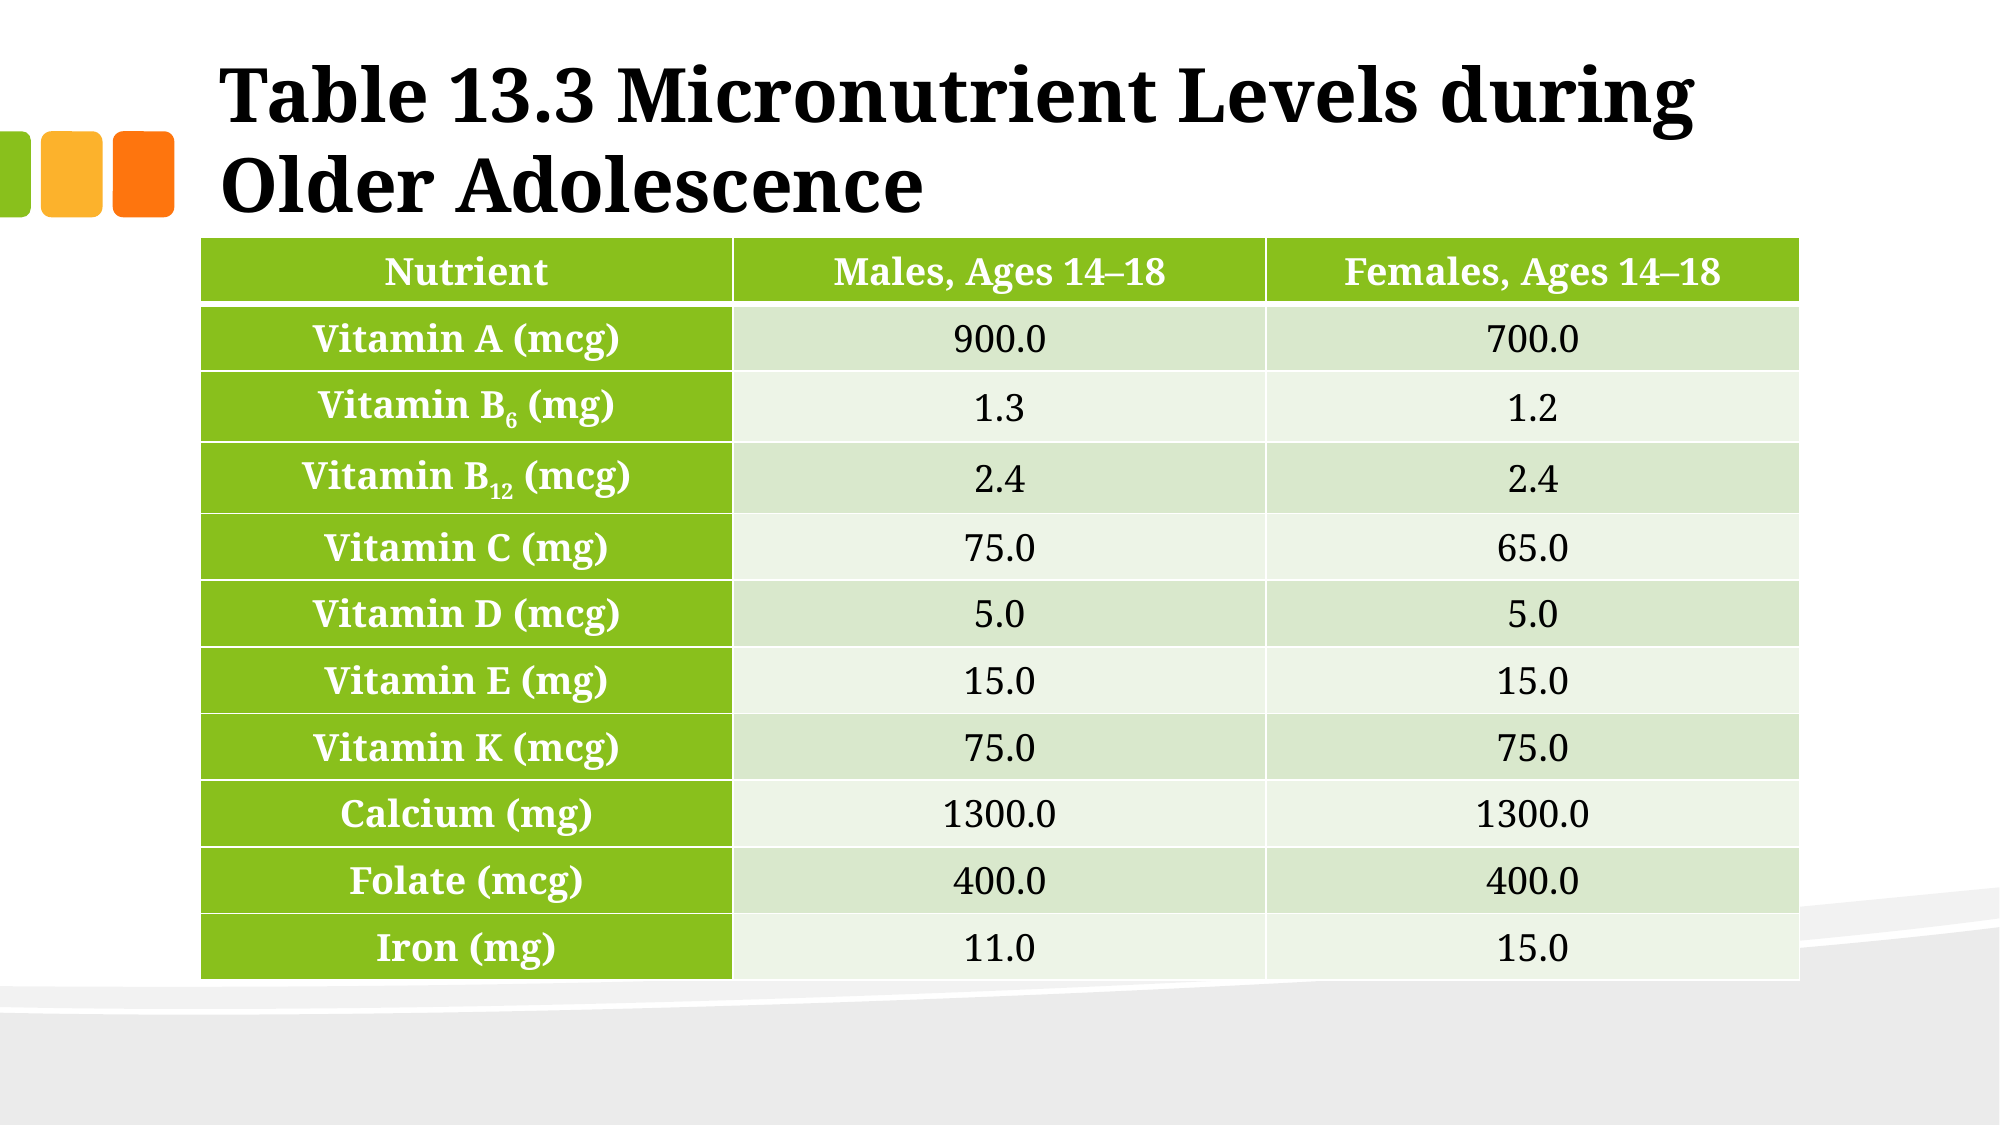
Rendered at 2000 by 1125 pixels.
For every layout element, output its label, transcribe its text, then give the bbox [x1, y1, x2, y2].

table_cell 75.0 [734, 514, 1265, 579]
table_header Males, Ages 14–18 [734, 238, 1265, 301]
table_cell Vitamin E (mg) [201, 648, 732, 713]
table_cell Vitamin C (mg) [201, 514, 732, 579]
table_cell 15.0 [1267, 914, 1799, 979]
table_cell 11.0 [734, 914, 1265, 979]
table_cell 65.0 [1267, 514, 1799, 579]
table_cell 75.0 [734, 714, 1265, 779]
table_cell 2.4 [734, 443, 1265, 513]
table_cell 1300.0 [734, 781, 1265, 846]
table_cell Vitamin K (mcg) [201, 714, 732, 779]
table_cell 15.0 [1267, 648, 1799, 713]
table_cell Folate (mcg) [201, 848, 732, 913]
table_cell 1.2 [1267, 372, 1799, 441]
table_cell 15.0 [734, 648, 1265, 713]
table_cell 1.3 [734, 372, 1265, 441]
table_cell Vitamin B6 (mg) [201, 372, 732, 441]
table_header Females, Ages 14–18 [1267, 238, 1799, 301]
table_cell 900.0 [734, 307, 1265, 370]
table_cell Iron (mg) [201, 914, 732, 979]
table_cell Vitamin A (mcg) [201, 307, 732, 370]
table_cell 400.0 [734, 848, 1265, 913]
table_cell Vitamin B12 (mcg) [201, 443, 732, 513]
table_cell 400.0 [1267, 848, 1799, 913]
table_cell 5.0 [1267, 581, 1799, 646]
title Table 13.3 Micronutrient Levels during Older Adolescence [199, 24, 1800, 237]
table_cell 75.0 [1267, 714, 1799, 779]
table_cell Vitamin D (mcg) [201, 581, 732, 646]
table_cell 2.4 [1267, 443, 1799, 513]
table_header Nutrient [201, 238, 732, 301]
table_cell Calcium (mg) [201, 781, 732, 846]
table_cell 5.0 [734, 581, 1265, 646]
table_cell 1300.0 [1267, 781, 1799, 846]
table_cell 700.0 [1267, 307, 1799, 370]
